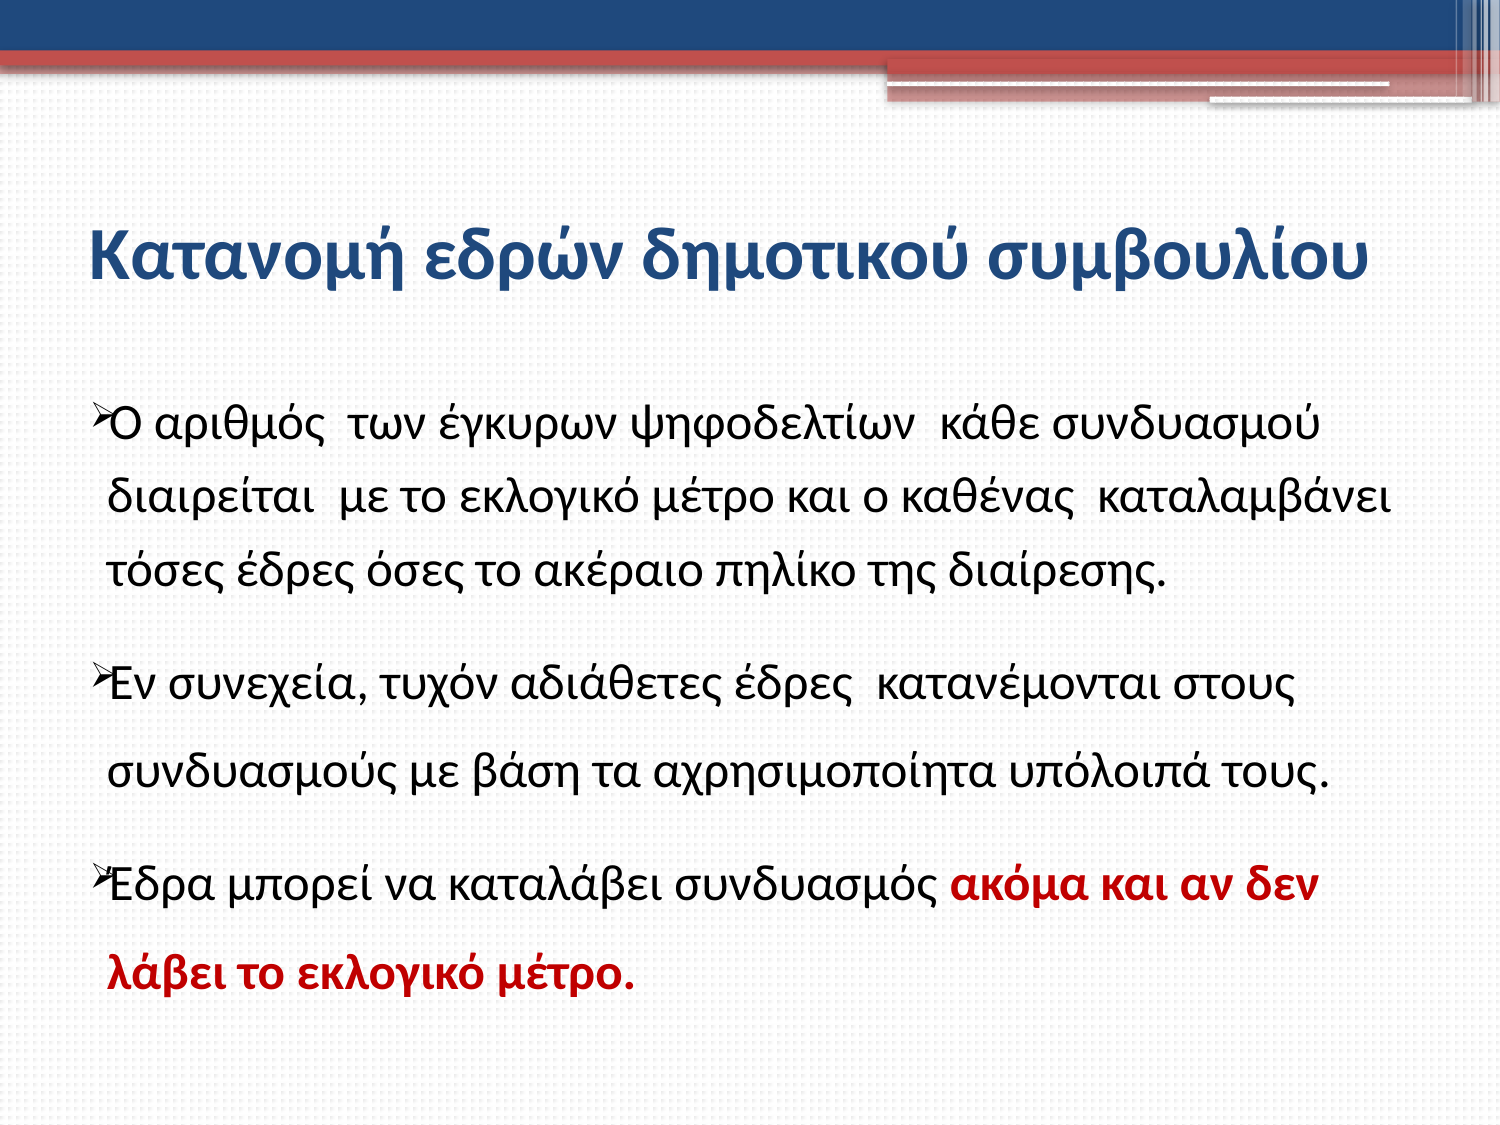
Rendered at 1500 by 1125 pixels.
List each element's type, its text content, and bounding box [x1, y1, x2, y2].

list Ο αριθμός των έγκυρων ψηφοδελτίων κάθε συνδυασμού διαιρείται με το εκλογικό μέτρο και ο καθένας καταλαμβάνει τόσες έδρες όσες το ακέραιο πηλίκο της διαίρεσης. Εν συνεχεία, τυχόν αδιάθετες έδρες κατανέμονται στους συνδυασμούς με βάση τα αχρησιμοποίητα υπόλοιπά τους. Έδρα μπορεί να καταλάβει συνδυασμός ακόμα και αν δεν λάβει το εκλογικό μέτρο. [75, 368, 1425, 1079]
title Κατανομή εδρών δημοτικού συμβουλίου [75, 172, 1425, 327]
